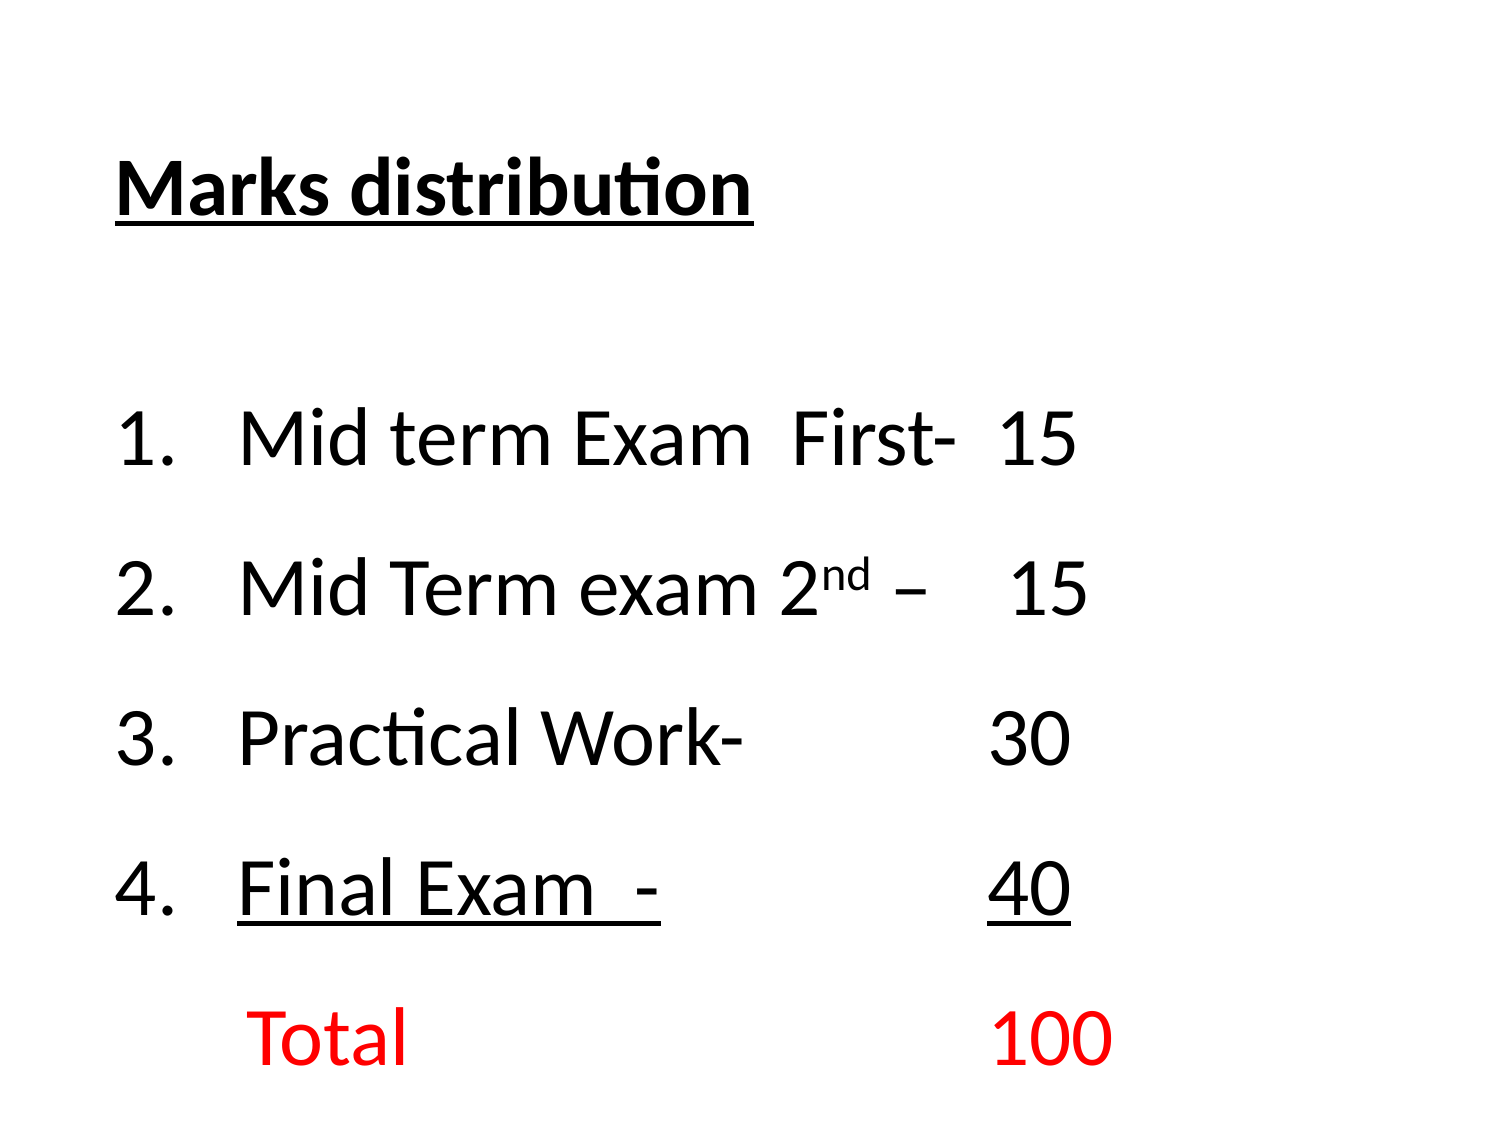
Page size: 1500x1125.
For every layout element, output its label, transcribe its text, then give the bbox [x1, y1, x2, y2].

text_box Marks distribution Mid term Exam First- 15 Mid Term exam 2nd – 15 Practical Work- 30 Final Exam - 40 Total 100 [100, 124, 1412, 1090]
